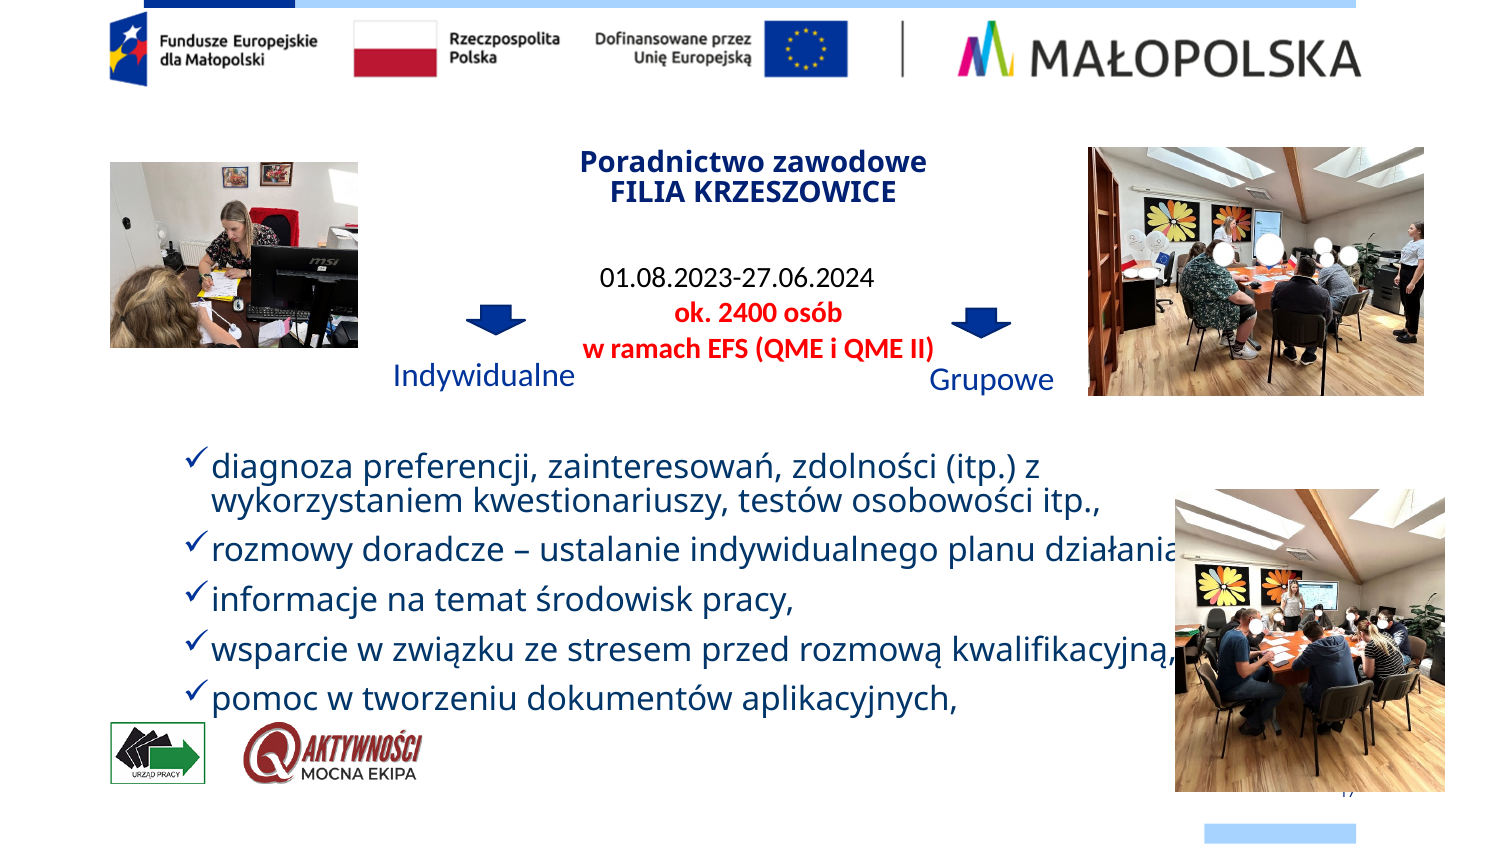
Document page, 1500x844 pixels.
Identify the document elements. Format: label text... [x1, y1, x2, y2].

picture [17, 8, 1385, 104]
text_box Grupowe [914, 349, 1070, 405]
picture [1088, 147, 1424, 396]
list diagnoza preferencji, zainteresowań, zdolności (itp.) z wykorzystaniem kwestionariuszy, testów osobowości itp., rozmowy doradcze – ustalanie indywidualnego planu działania, informacje na temat środowisk pracy, wsparcie w związku ze stresem przed rozmową kwalifikacyjną, pomoc w tworzeniu dokumentów aplikacyjnych, [183, 401, 1294, 799]
title Poradnictwo zawodowe FILIA KRZESZOWICE [147, 147, 1088, 209]
text_box Indywidualne [183, 345, 794, 401]
picture [110, 162, 359, 348]
text_box [465, 304, 526, 336]
picture [76, 722, 423, 784]
text_box [952, 307, 1012, 339]
slide_number 17 [1204, 792, 1356, 804]
picture [1175, 489, 1445, 792]
text_box 01.08.2023-27.06.2024 ok. 2400 osób w ramach EFS (QME i QME II) [565, 251, 952, 372]
